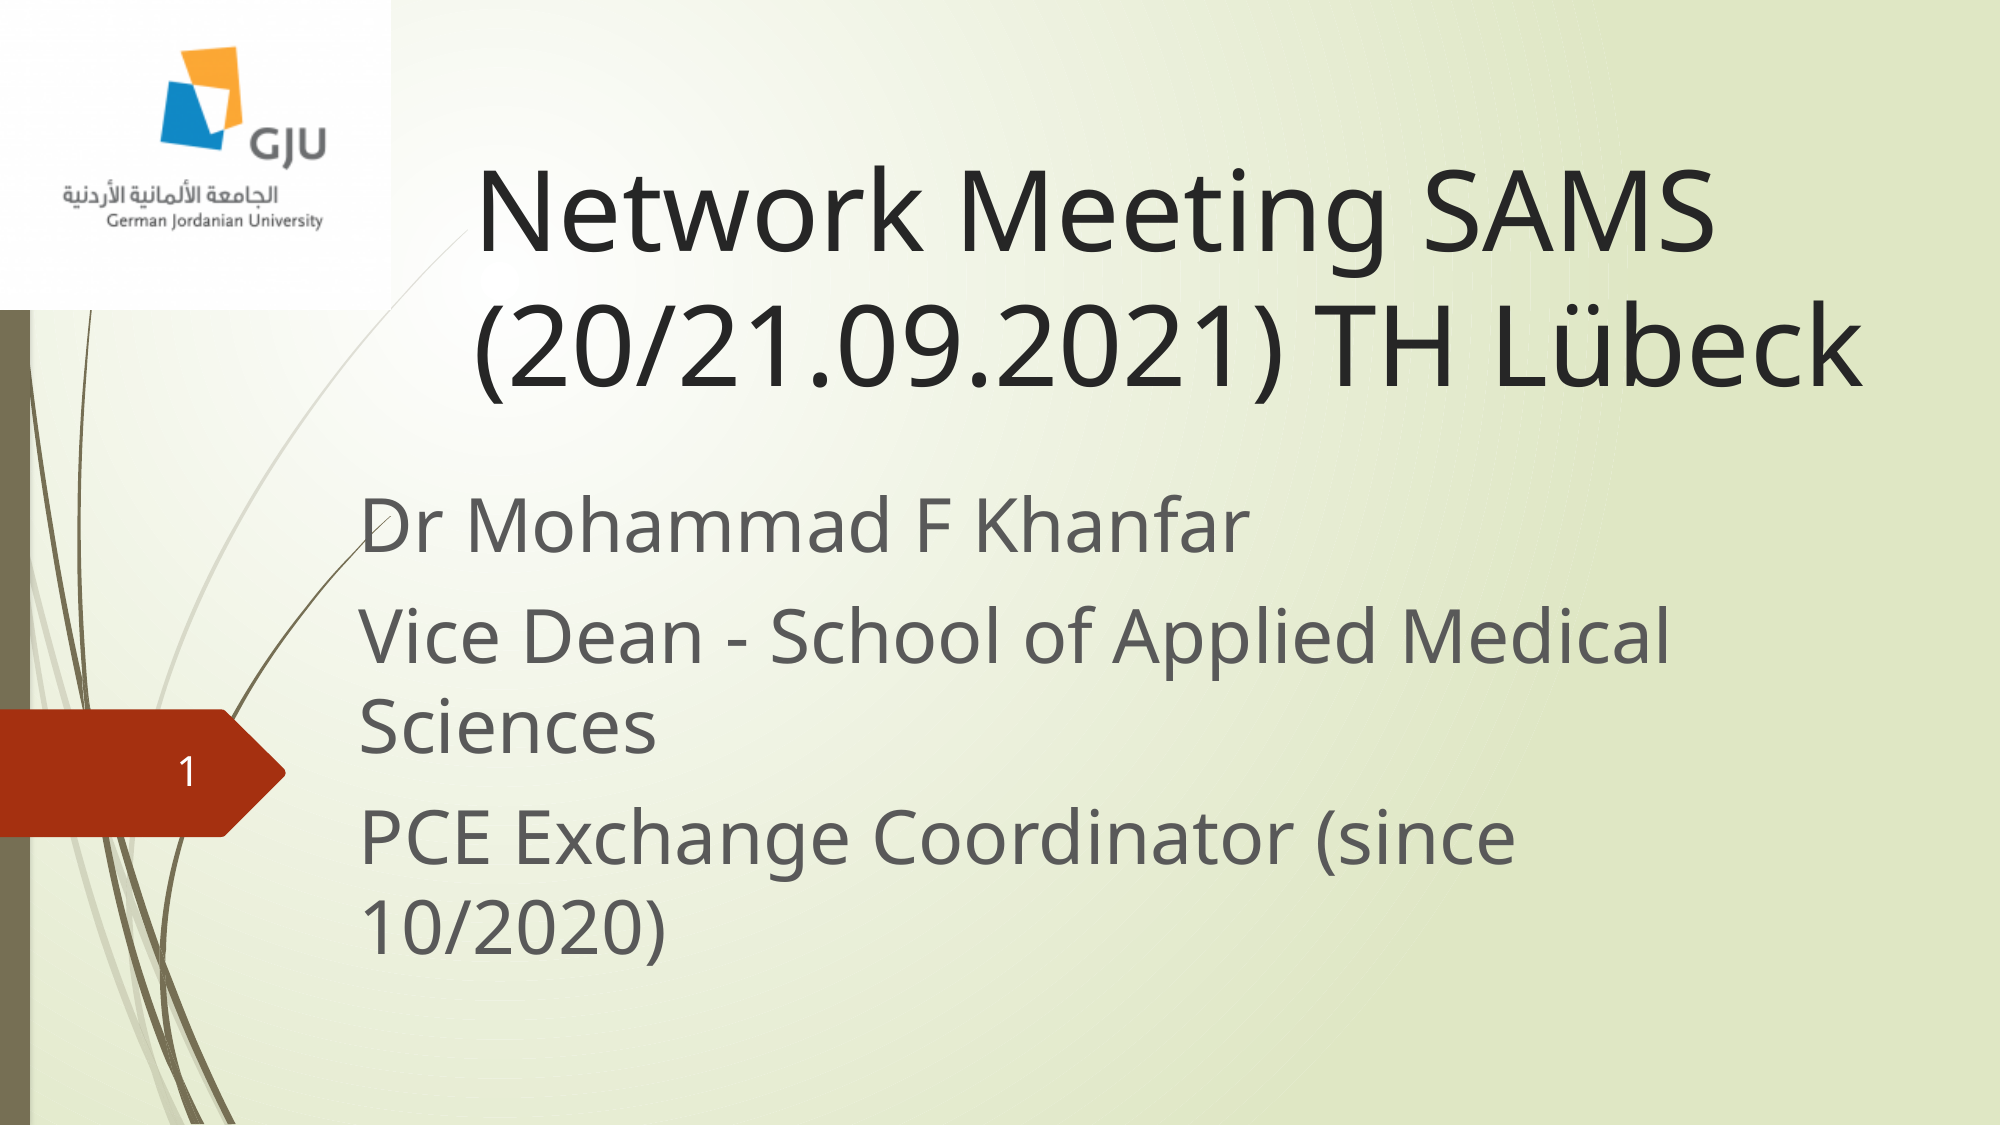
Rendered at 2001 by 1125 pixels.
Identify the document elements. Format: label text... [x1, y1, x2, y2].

title Network Meeting SAMS (20/21.09.2021) TH Lübeck [458, 78, 1959, 471]
subtitle Dr Mohammad F Khanfar Vice Dean - School of Applied Medical Sciences PCE Exchange Coordinator (since 10/2020) [344, 470, 1807, 655]
slide_number 1 [87, 743, 216, 803]
picture [0, 0, 391, 310]
